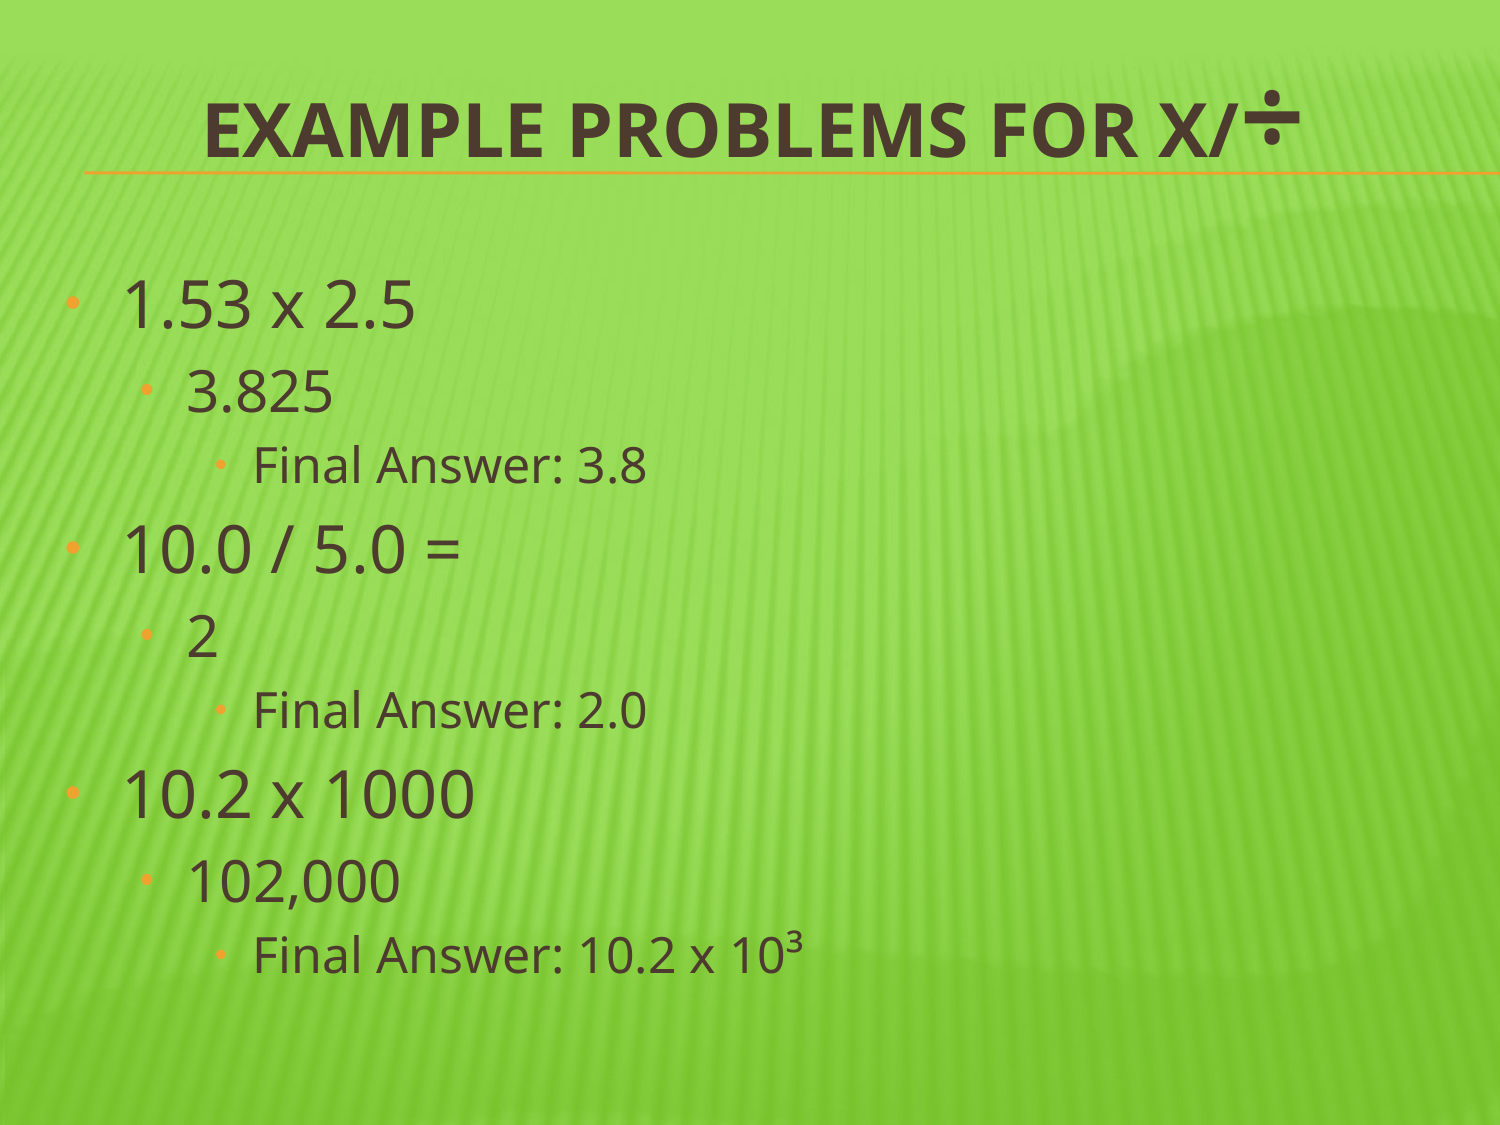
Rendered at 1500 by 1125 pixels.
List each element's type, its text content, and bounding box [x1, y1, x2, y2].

title EXAMPLE PROBLEMS FOR X/÷ [50, 24, 1475, 200]
list 1.53 x 2.5 3.825 Final Answer: 3.8 10.0 / 5.0 = 2 Final Answer: 2.0 10.2 x 1000 102,000 Final Answer: 10.2 x 10³ [50, 254, 1475, 998]
